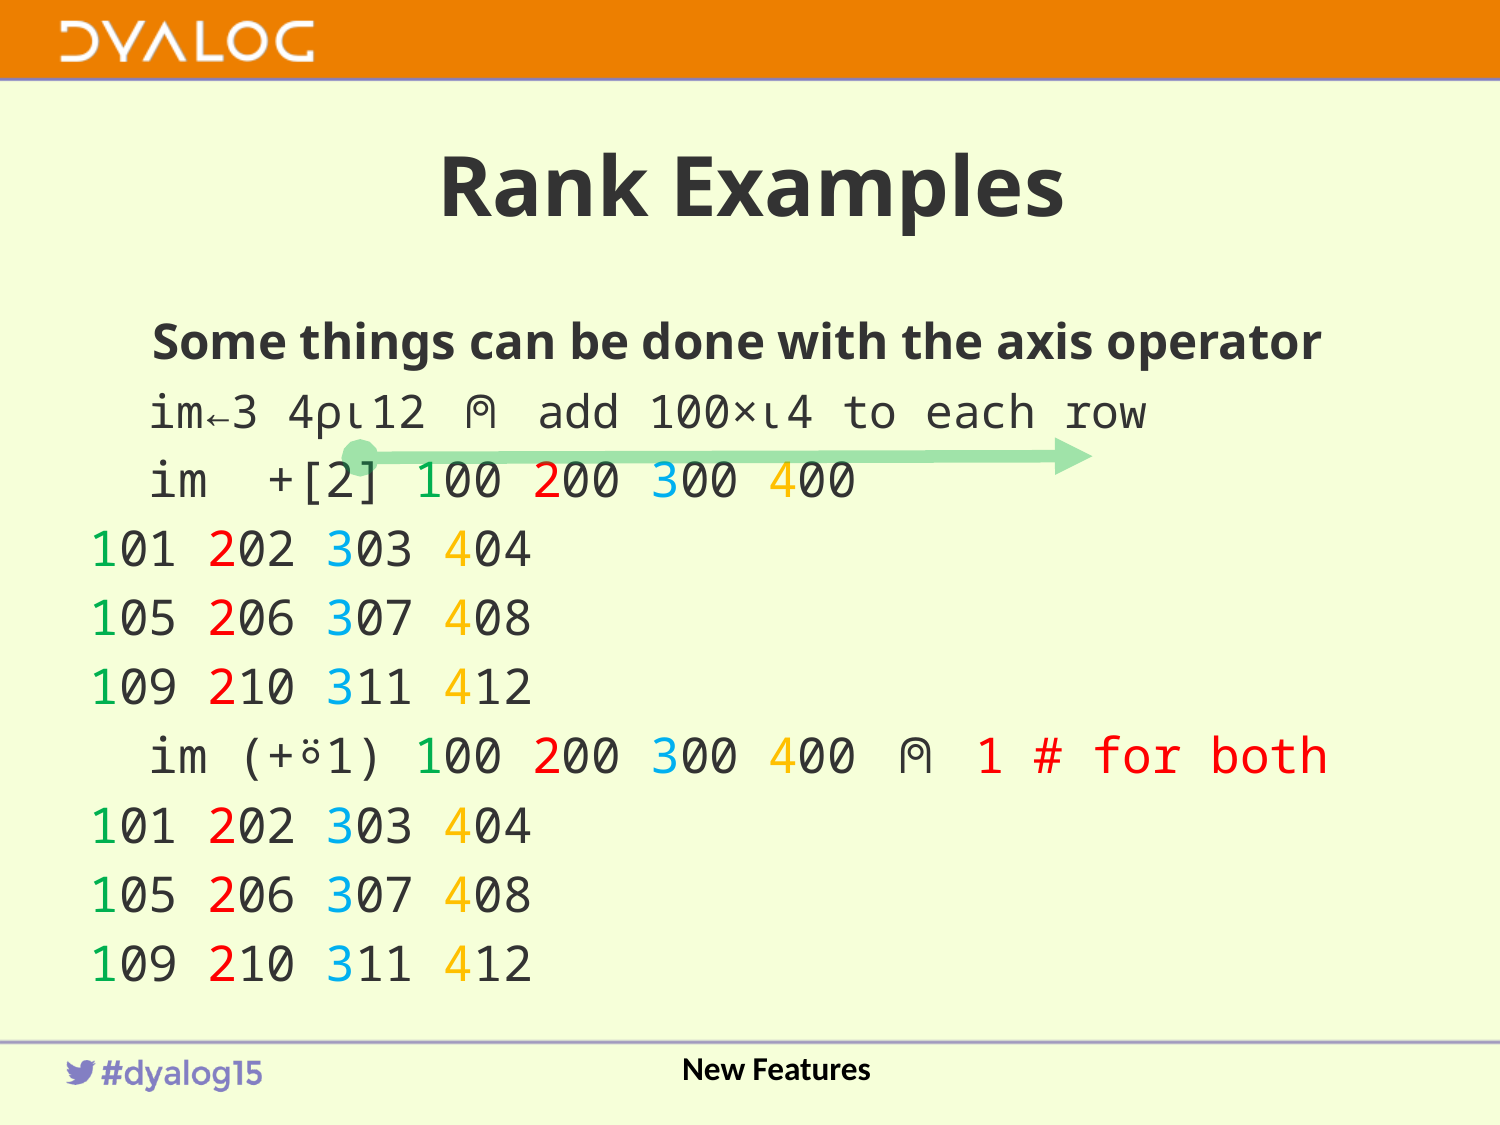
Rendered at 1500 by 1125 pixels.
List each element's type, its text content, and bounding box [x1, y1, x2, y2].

footer New Features [667, 1039, 892, 1100]
picture [0, 0, 1500, 1125]
title Rank Examples [76, 125, 1427, 256]
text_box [359, 455, 1093, 459]
list Some things can be done with the axis operator im←3 4⍴⍳12 ⍝ add 100×⍳4 to each row im +[2] 100 200 300 400 101 202 303 404 105 206 307 408 109 210 311 412 im (+⍤1) 100 200 300 400 ⍝ 1 # for both 101 202 303 404 105 206 307 408 109 210 311 412 [75, 302, 1425, 1005]
